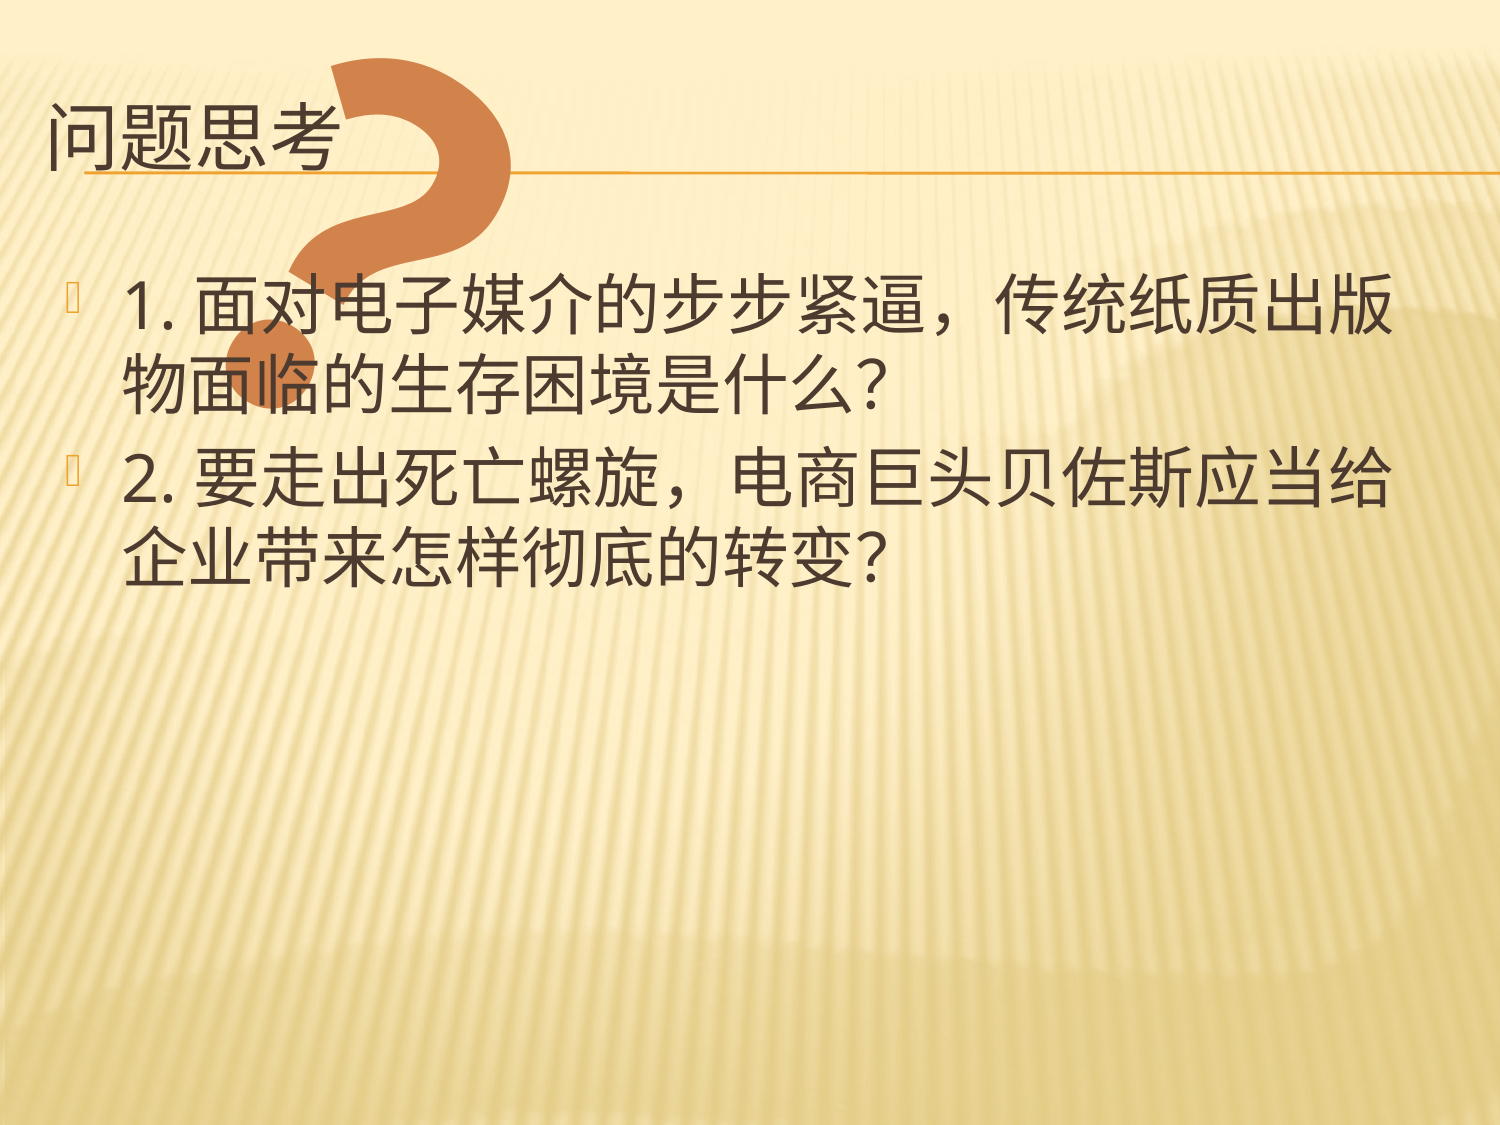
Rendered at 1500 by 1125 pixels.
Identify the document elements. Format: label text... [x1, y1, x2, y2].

text_box ？ [164, 0, 862, 254]
title 问题思考 [679, 66, 1455, 204]
title 问题思考 [29, 66, 278, 204]
list 1.面对电子媒介的步步紧逼，传统纸质出版物面临的生存困境是什么？ 2.要走出死亡螺旋，电商巨头贝佐斯应当给企业带来怎样彻底的转变？ [49, 254, 1476, 998]
